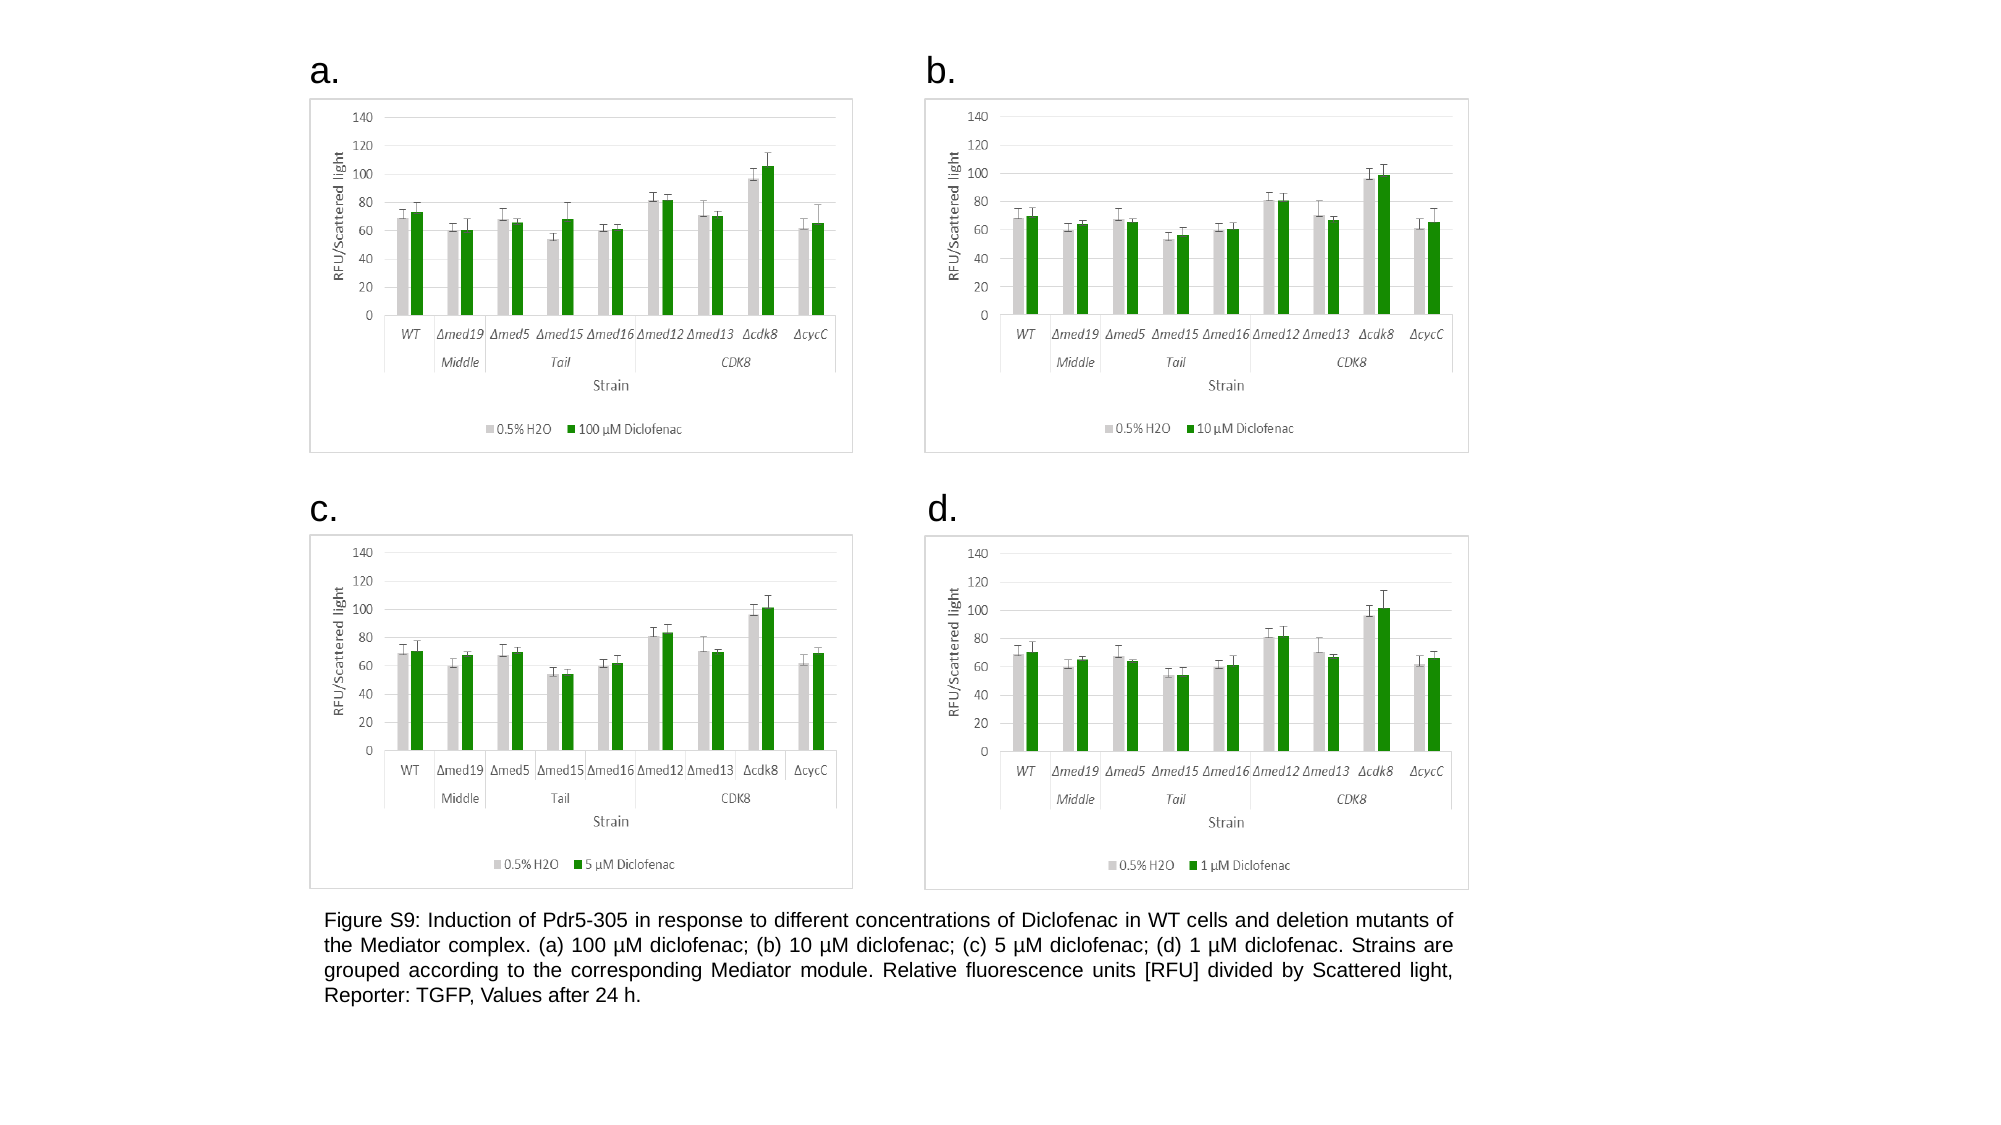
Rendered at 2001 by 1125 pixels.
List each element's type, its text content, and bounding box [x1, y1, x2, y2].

text_box Figure S9: Induction of Pdr5-305 in response to different concentrations of Diclofenac in WT cells and deletion mutants of the Mediator complex. (a) 100 µM diclofenac; (b) 10 µM diclofenac; (c) 5 µM diclofenac; (d) 1 µM diclofenac. Strains are grouped according to the corresponding Mediator module. Relative fluorescence units [RFU] divided by Scattered light, Reporter: TGFP, Values after 24 h. [309, 899, 1469, 1015]
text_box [294, 38, 1469, 890]
